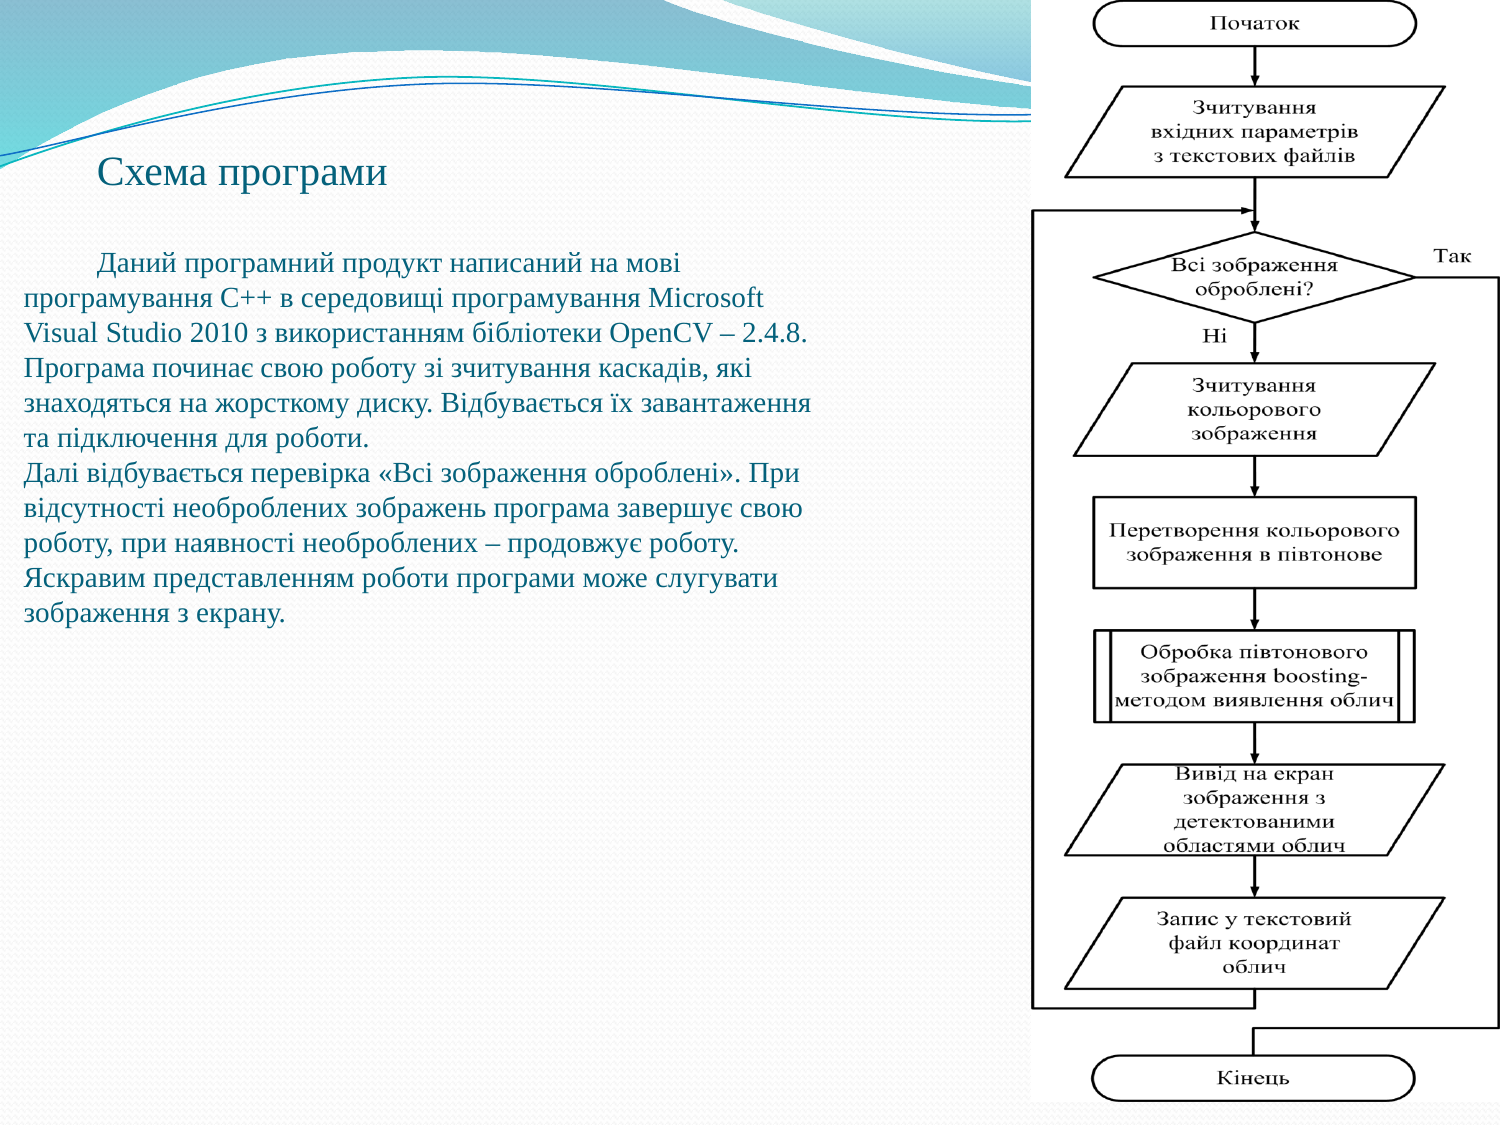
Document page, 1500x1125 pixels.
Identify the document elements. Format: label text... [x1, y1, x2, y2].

title Схема програми Даний програмний продукт написаний на мові програмування С++ в середовищі програмування Microsoft Visual Studio 2010 з використанням бібліотеки OpenCV – 2.4.8. Програма починає свою роботу зі зчитування каскадів, які знаходяться на жорсткому диску. Відбувається їх завантаження та підключення для роботи. Далі відбувається перевірка «Всі зображення оброблені». При відсутності необроблених зображень програма завершує свою роботу, при наявності необроблених – продовжує роботу. Яскравим представленням роботи програми може слугувати зображення з екрану. [23, 35, 832, 668]
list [1031, 0, 1500, 1102]
